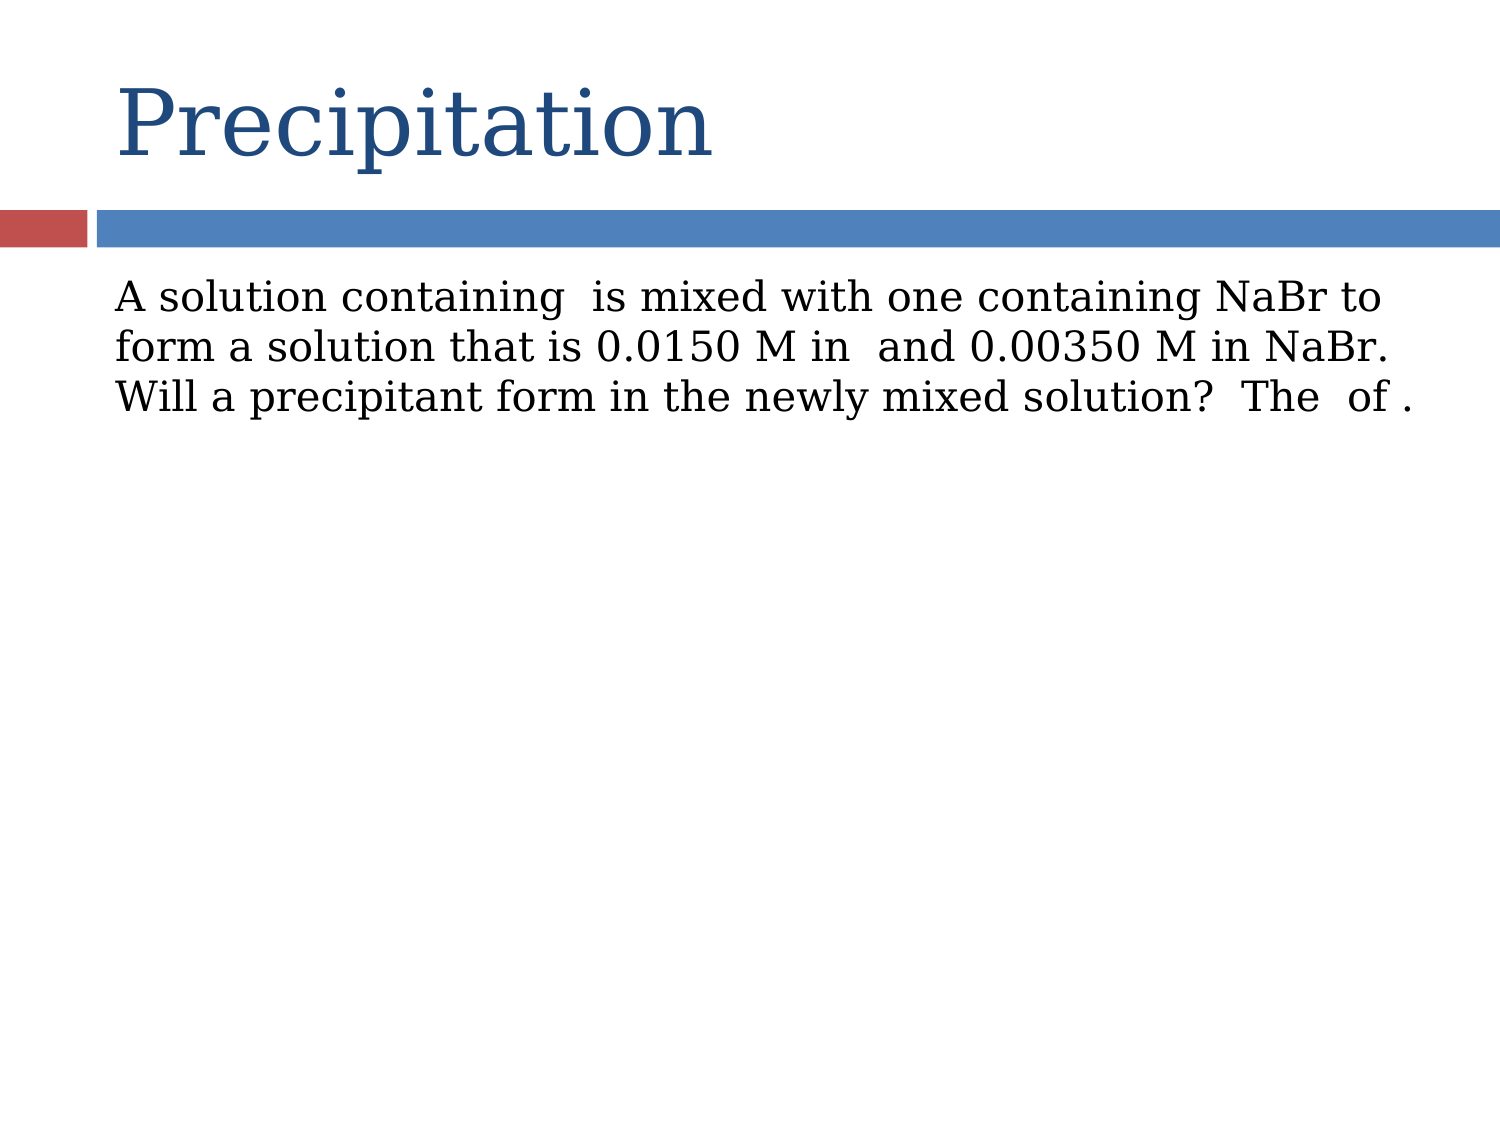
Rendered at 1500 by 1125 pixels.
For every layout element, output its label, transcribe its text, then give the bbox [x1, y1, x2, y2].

title Precipitation [100, 37, 1438, 200]
